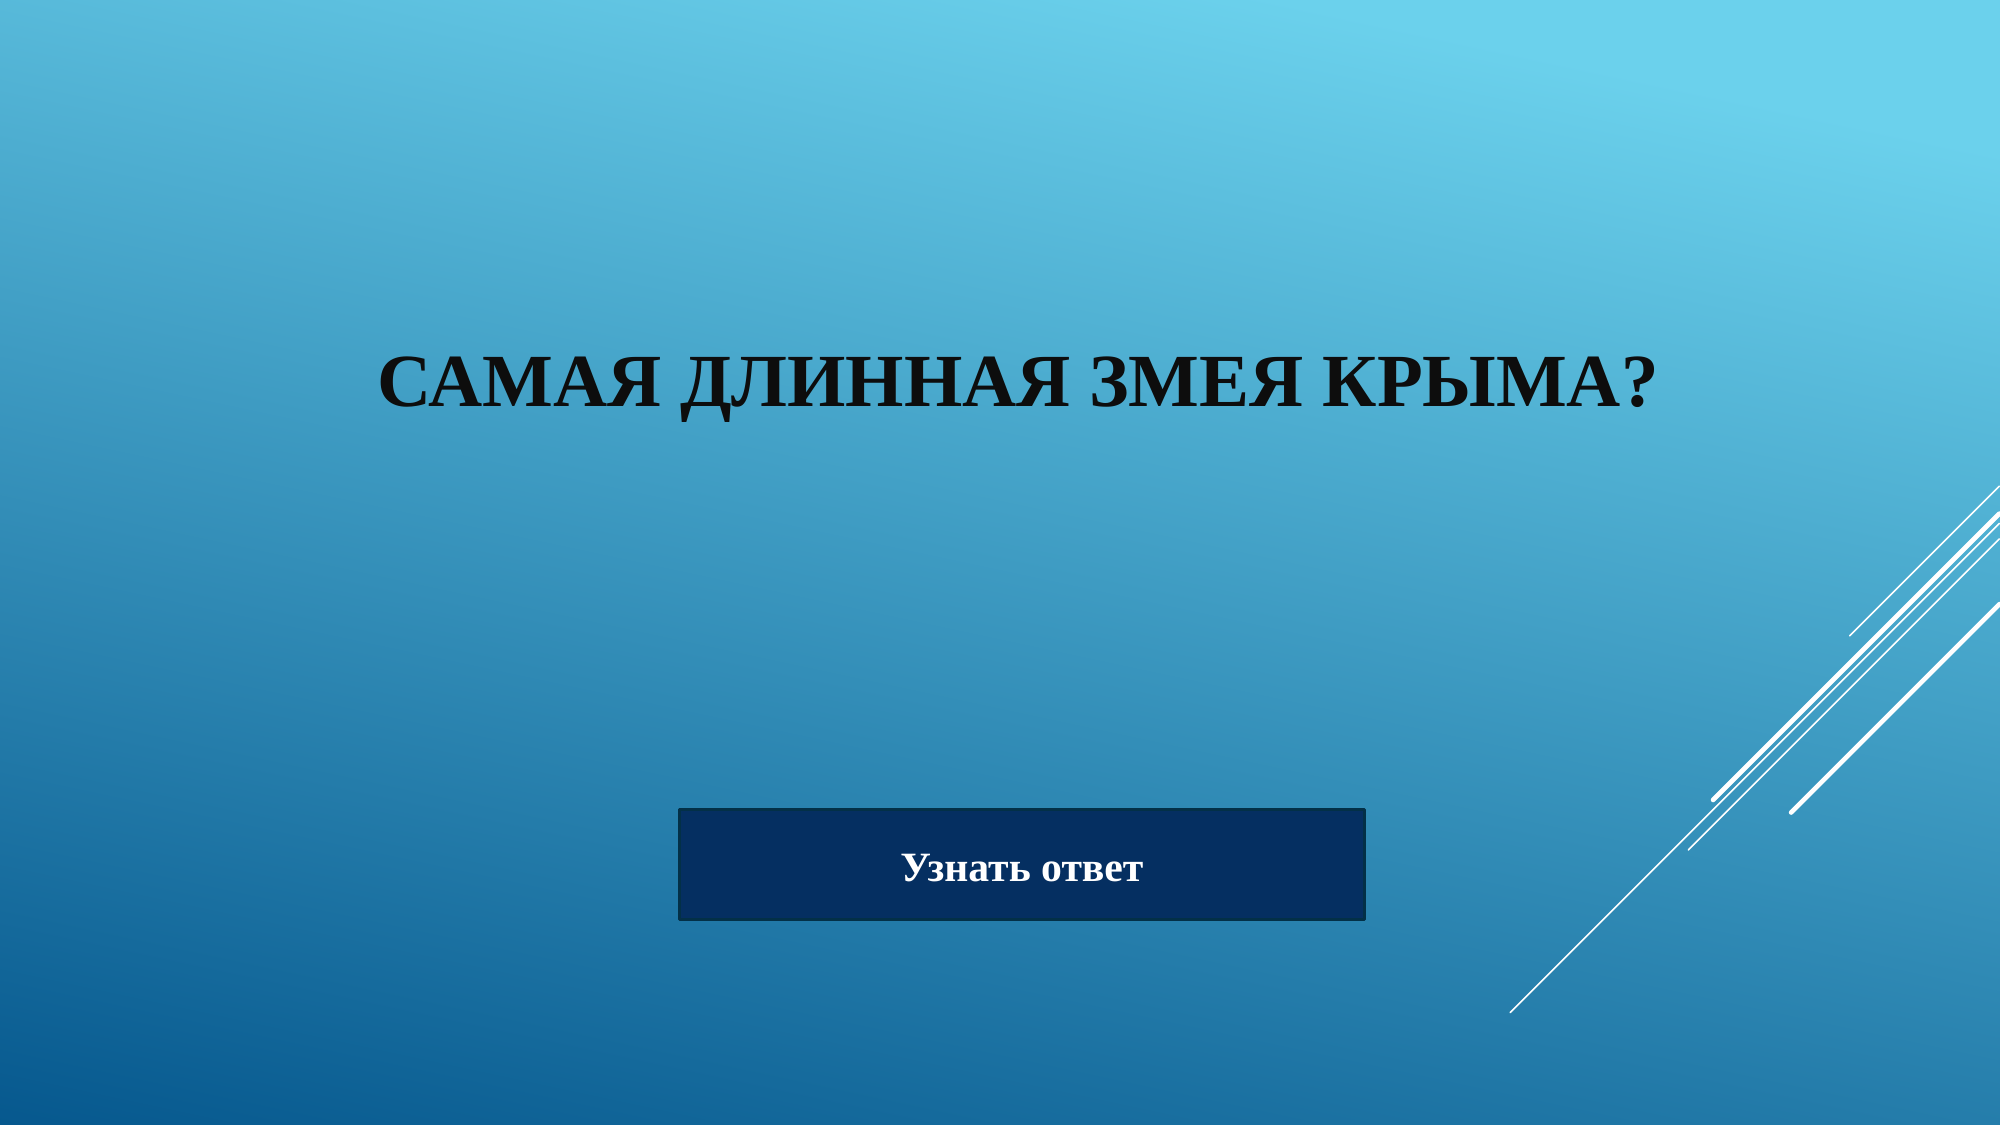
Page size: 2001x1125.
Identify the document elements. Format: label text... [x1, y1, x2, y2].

title Самая длинная змея Крыма? [156, 141, 1882, 701]
